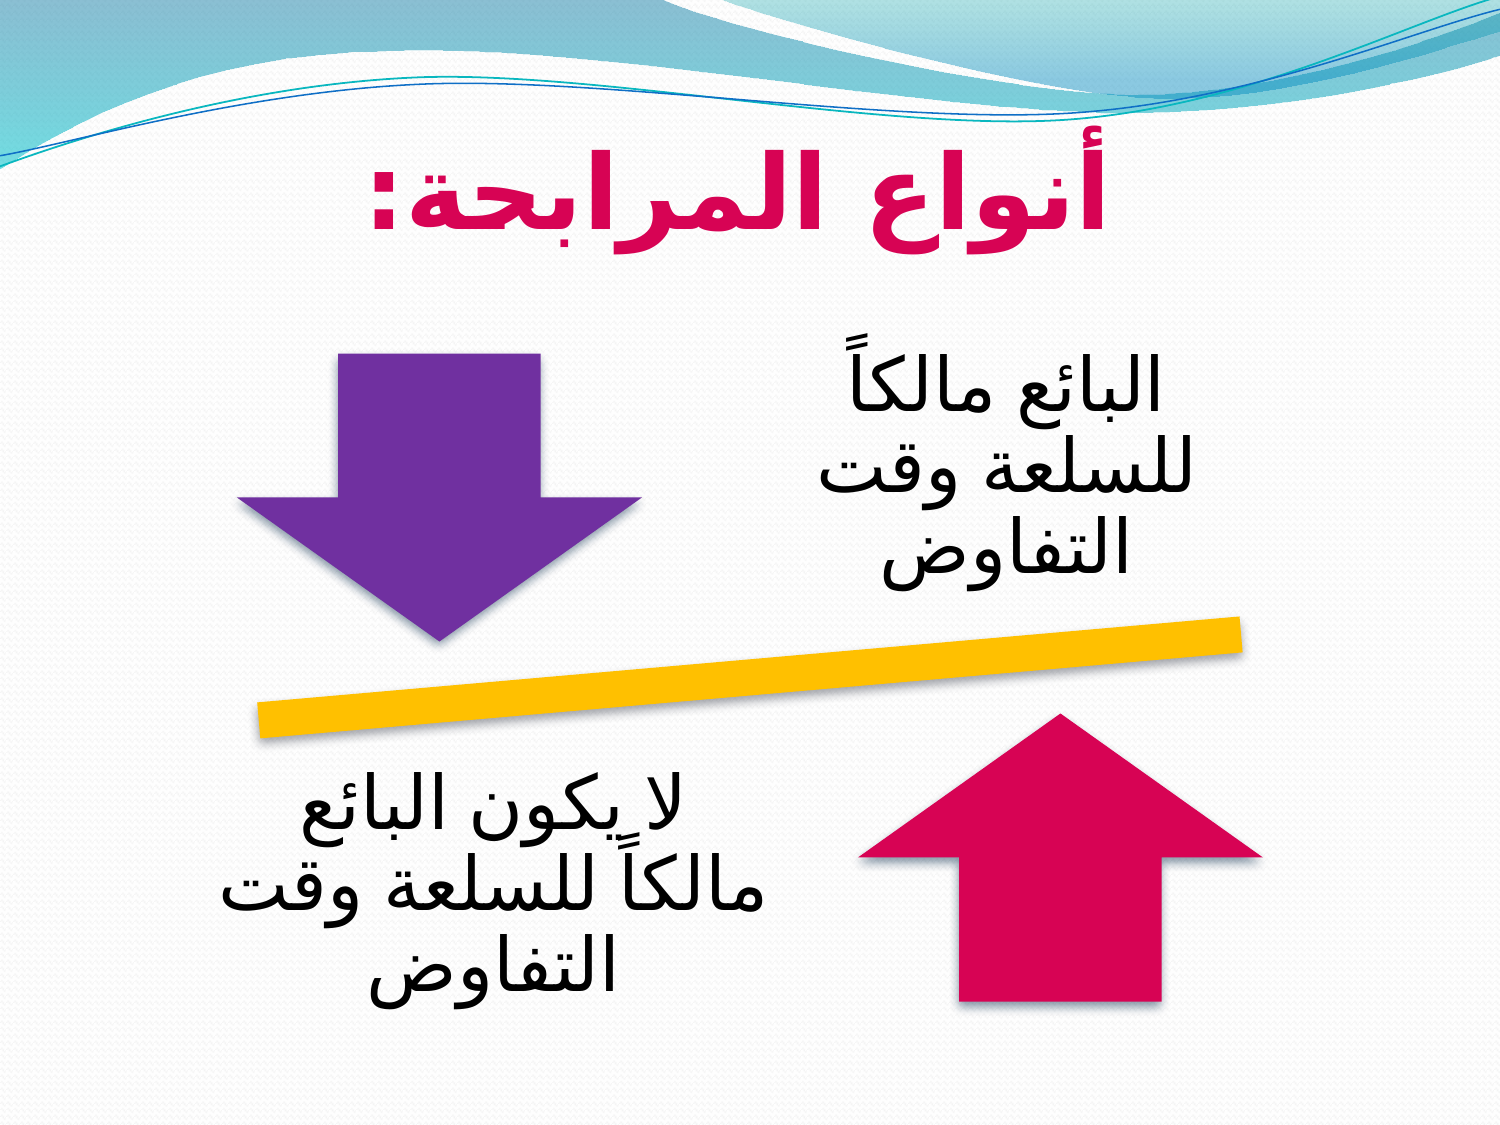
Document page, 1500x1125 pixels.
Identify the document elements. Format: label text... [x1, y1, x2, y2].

title أنواع المرابحة: [62, 62, 1413, 250]
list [74, 317, 1426, 1038]
